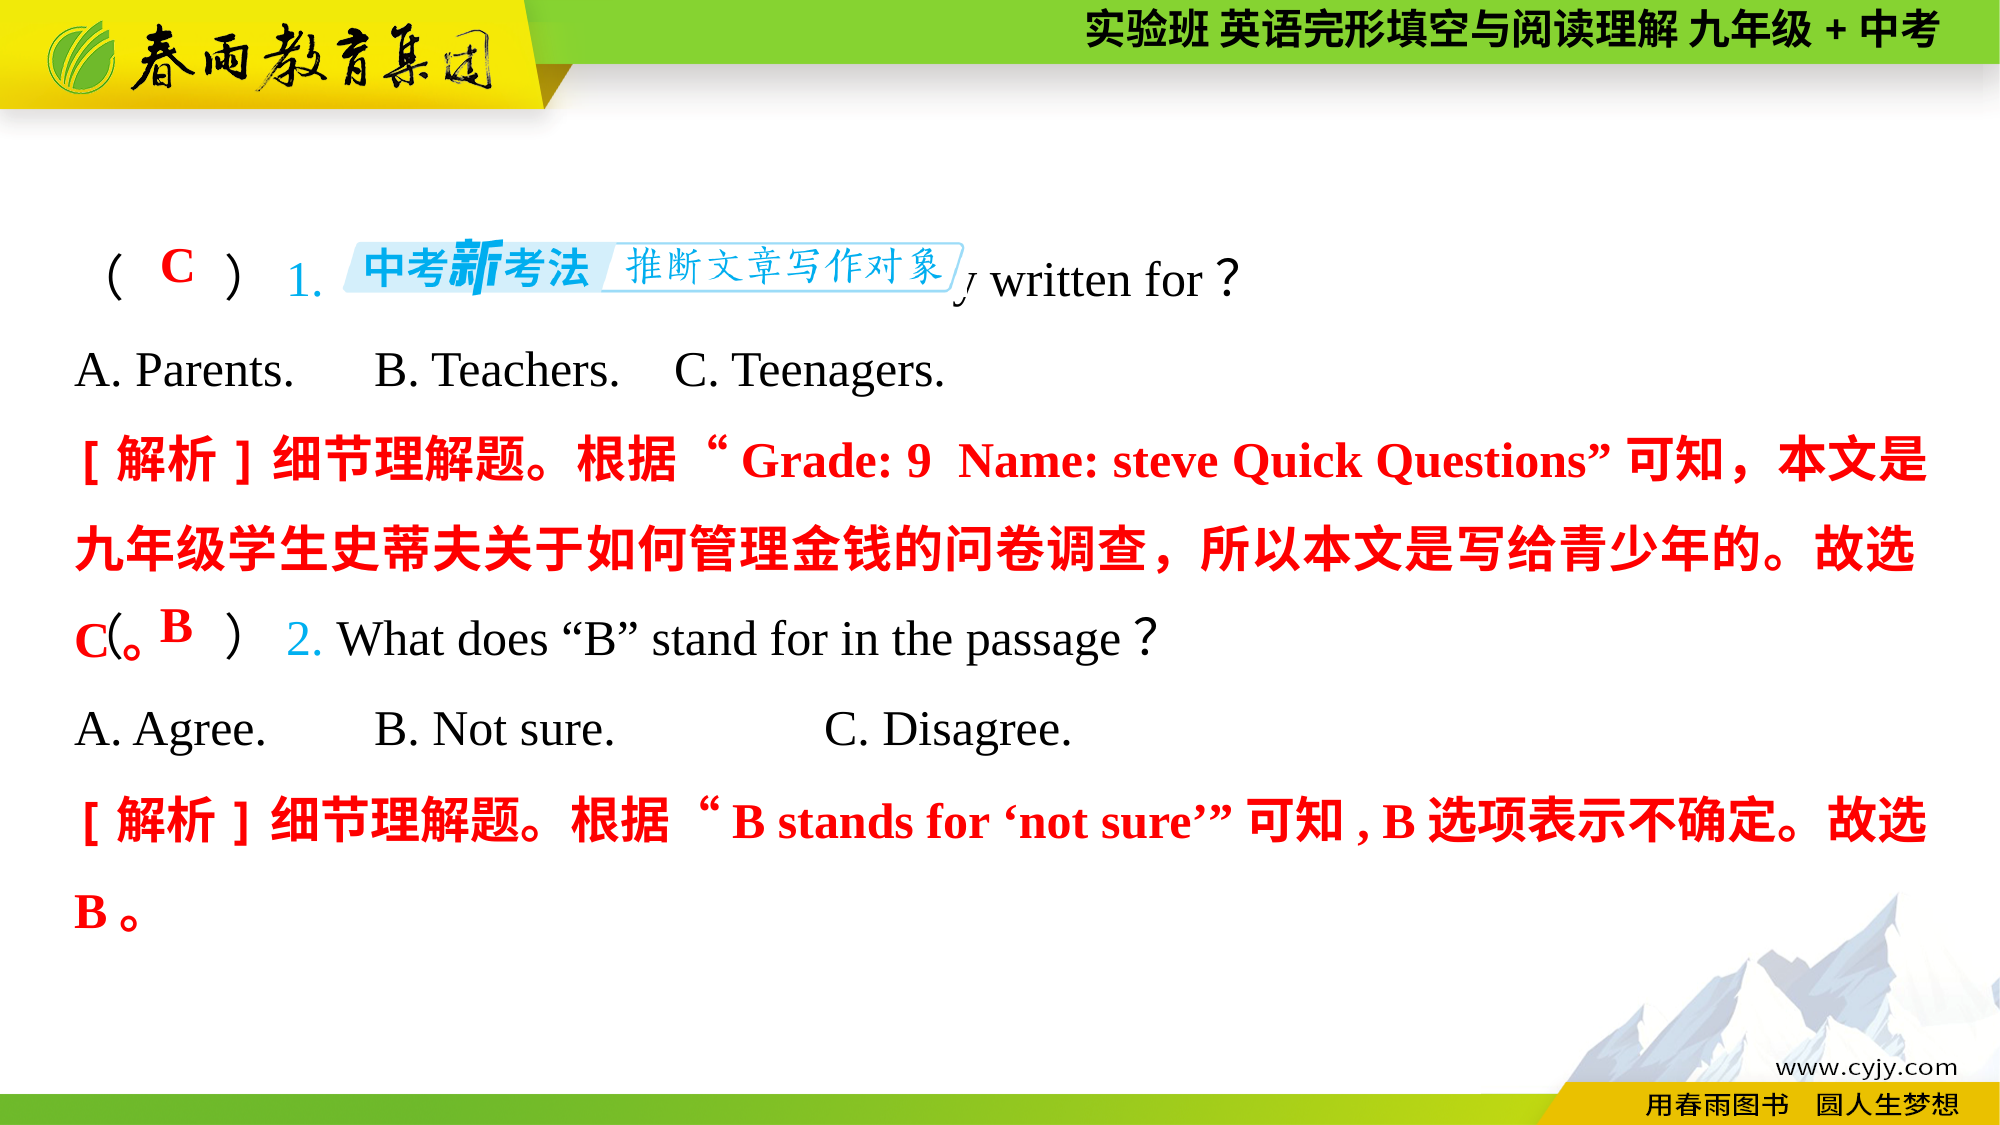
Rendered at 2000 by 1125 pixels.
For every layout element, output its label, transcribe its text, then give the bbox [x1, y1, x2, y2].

text_box C [144, 225, 211, 301]
text_box [解析]细节理解题。根据“B stands for ‘not sure’”可知, B选项表示不确定。故选B。 [59, 751, 1944, 947]
text_box （ ）2. What does “B” stand for in the passage？ A. Agree. B. Not sure. C. Disagree. [59, 567, 1944, 751]
picture [0, 0, 2000, 1125]
text_box [解析]细节理解题。根据“Grade: 9 Name: steve Quick Questions”可知，本文是九年级学生史蒂夫关于如何管理金钱的问卷调查，所以本文是写给青少年的。故选C。 [59, 390, 1944, 567]
text_box B [144, 584, 208, 660]
list （ ）1. Who is the text mostly written for？ A. Parents. B. Teachers. C. Teenagers. [59, 208, 1944, 390]
